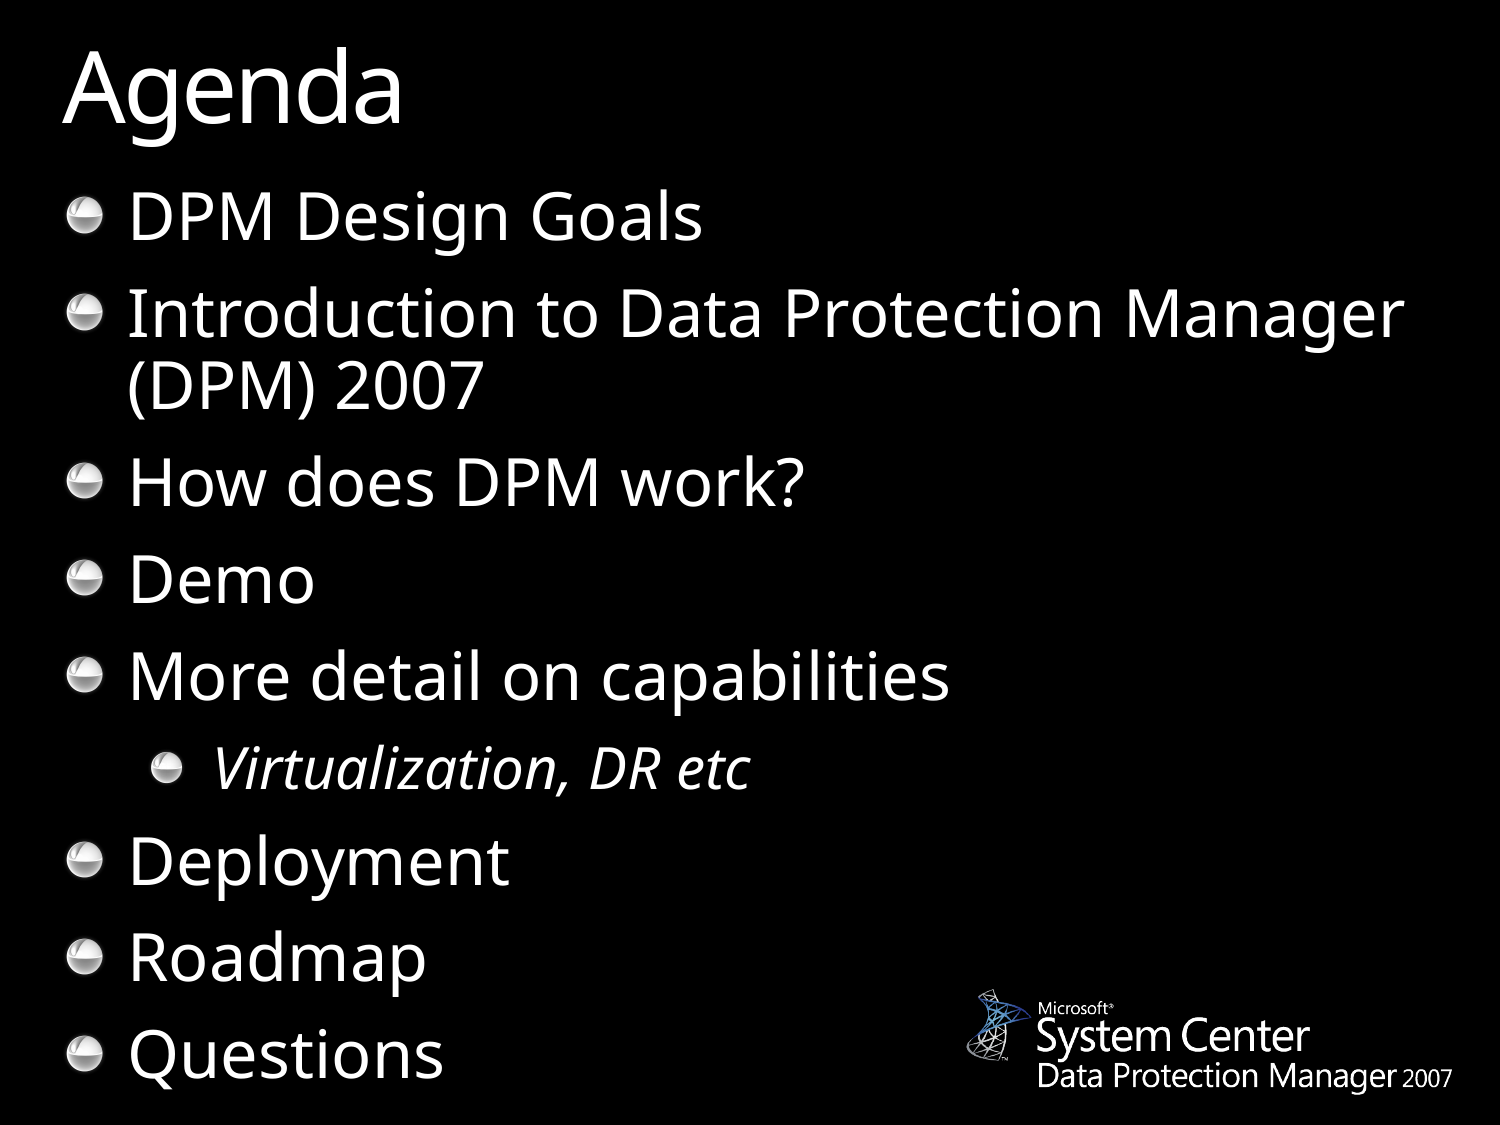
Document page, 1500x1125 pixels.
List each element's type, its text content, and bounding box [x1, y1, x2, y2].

picture [62, 192, 107, 238]
picture [966, 988, 1452, 1095]
picture [62, 652, 107, 697]
title Agenda [62, 37, 1438, 147]
picture [62, 1031, 107, 1076]
picture [62, 289, 107, 335]
picture [62, 934, 107, 979]
picture [62, 458, 107, 503]
list DPM Design Goals Introduction to Data Protection Manager (DPM) 2007 How does DPM work? Demo More detail on capabilities Virtualization, DR etc Deployment Roadmap Questions [62, 183, 1438, 1103]
picture [147, 748, 186, 787]
picture [62, 837, 107, 882]
picture [62, 555, 107, 600]
